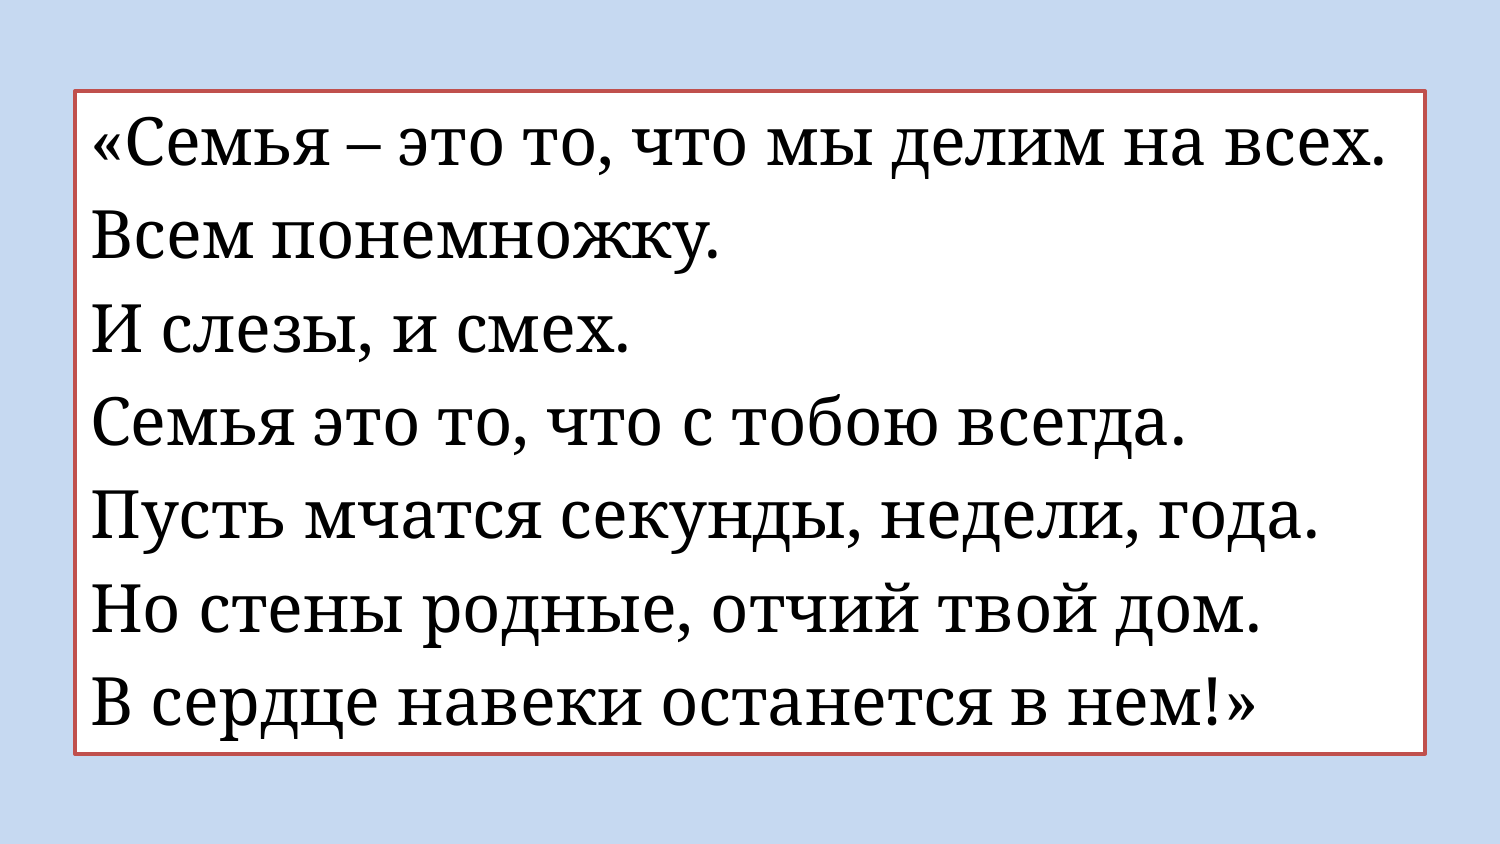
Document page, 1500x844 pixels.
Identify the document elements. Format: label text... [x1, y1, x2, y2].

list «Семья – это то, что мы делим на всех. Всем понемножку. И слезы, и смех. Семья это то, что с тобою всегда. Пусть мчатся секунды, недели, года. Но стены родные, отчий твой дом. В сердце навеки останется в нем!» [73, 89, 1427, 756]
